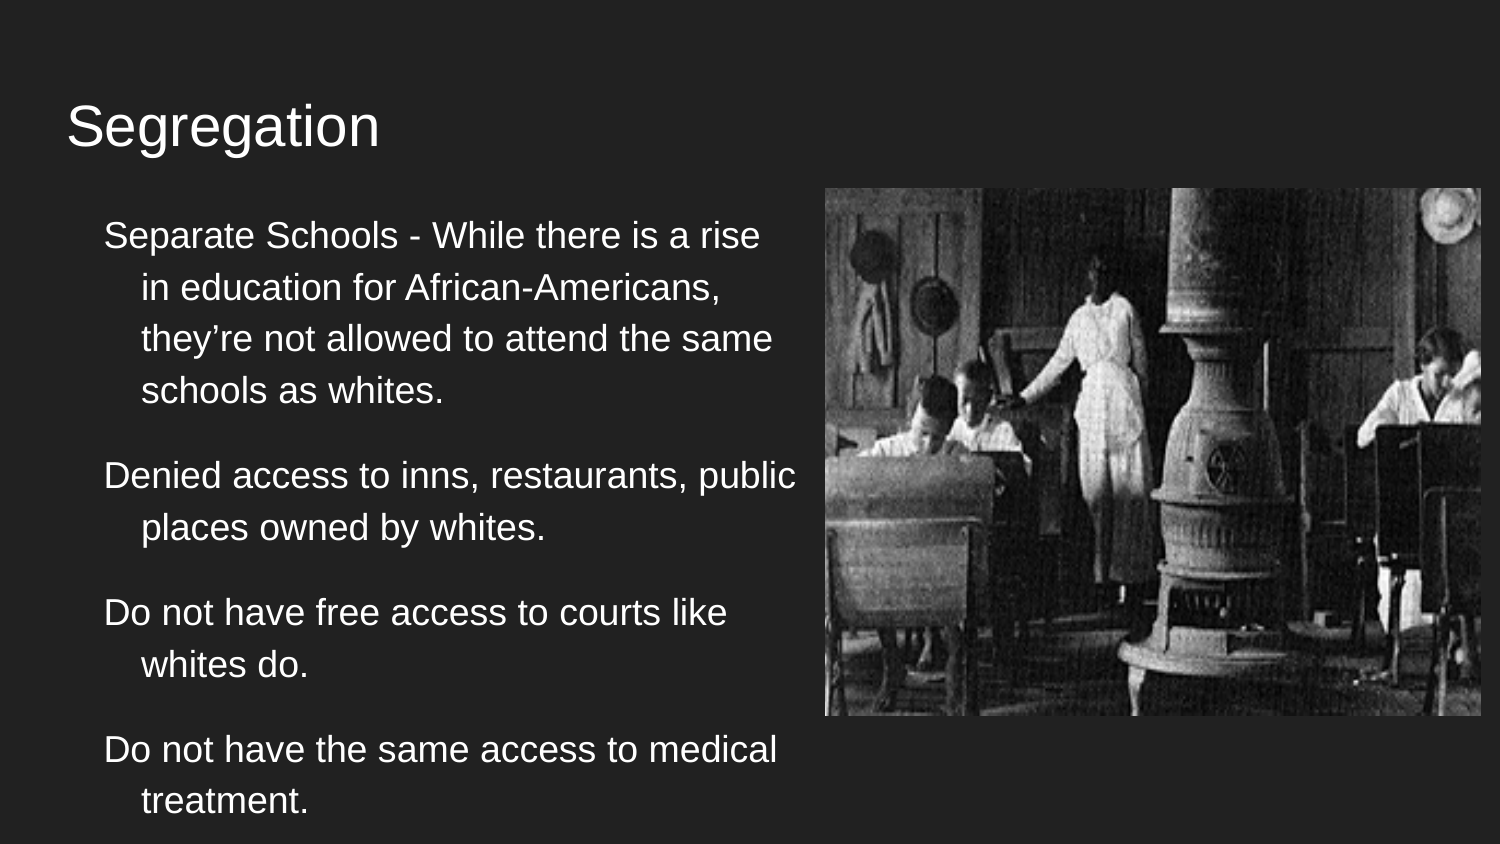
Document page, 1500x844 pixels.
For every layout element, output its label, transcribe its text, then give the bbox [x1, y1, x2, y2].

list Separate Schools - While there is a rise in education for African-Americans, they’re not allowed to attend the same schools as whites. Denied access to inns, restaurants, public places owned by whites. Do not have free access to courts like whites do. Do not have the same access to medical treatment. [51, 189, 816, 750]
title Segregation [51, 72, 1449, 167]
picture [825, 188, 1481, 717]
